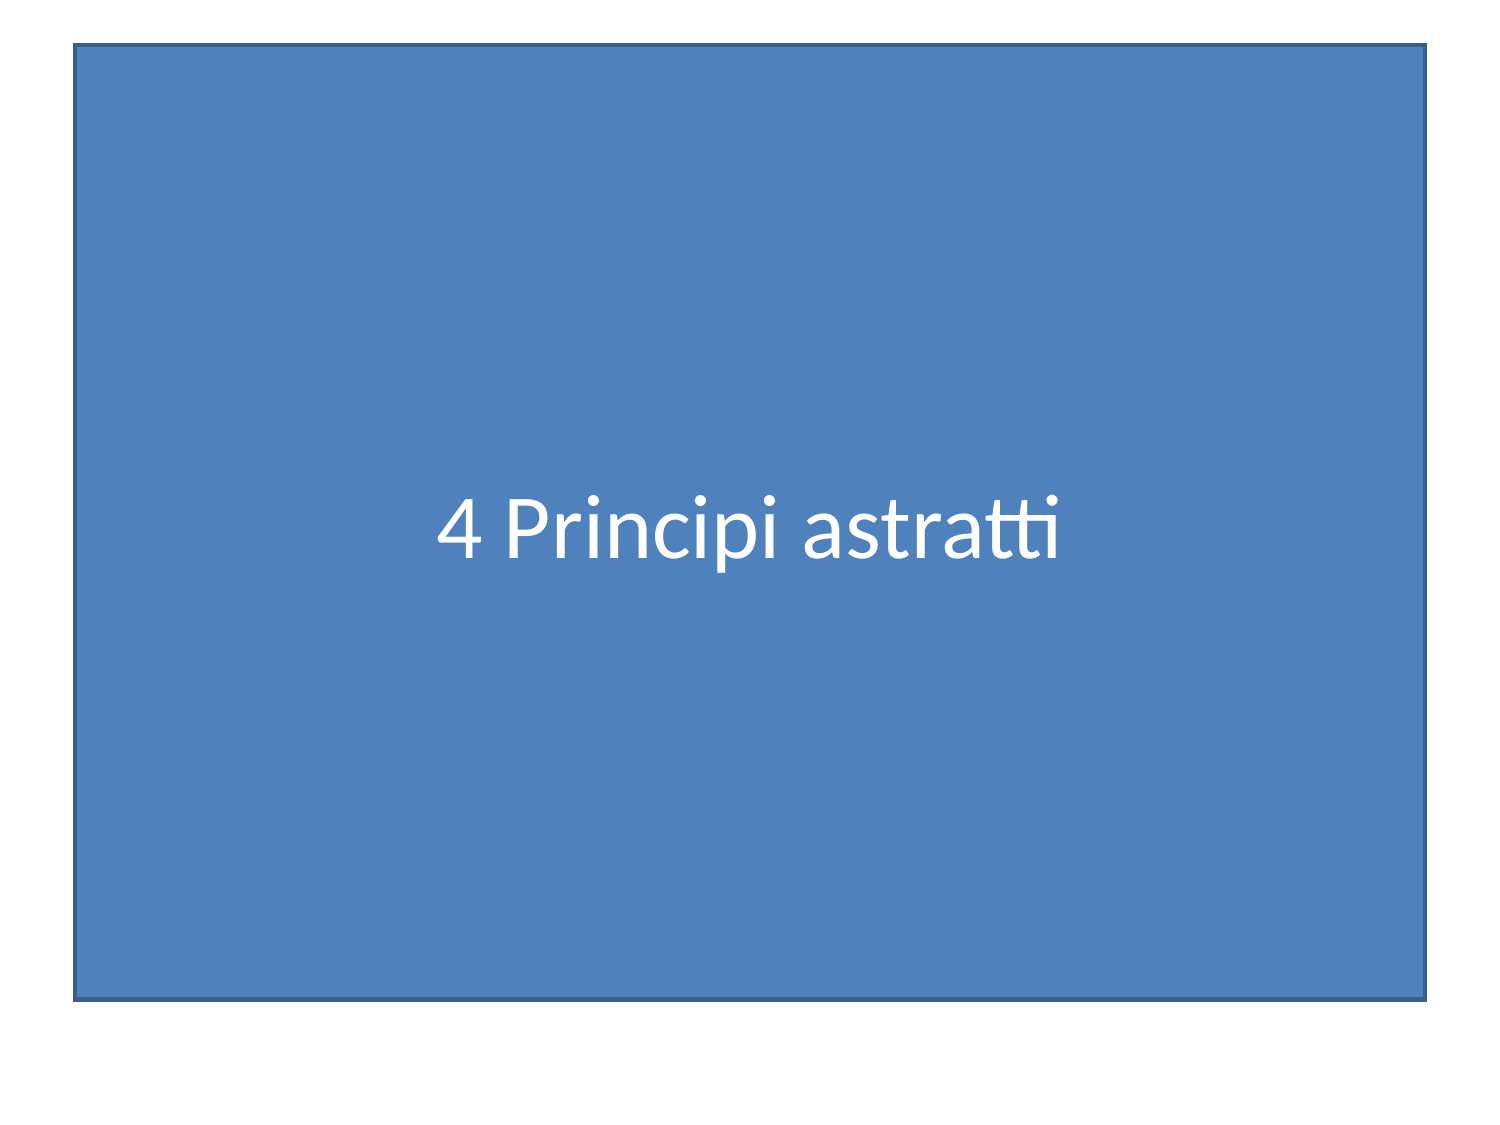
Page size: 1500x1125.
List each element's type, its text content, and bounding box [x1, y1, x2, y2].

title 4 Principi astratti [73, 43, 1427, 1002]
